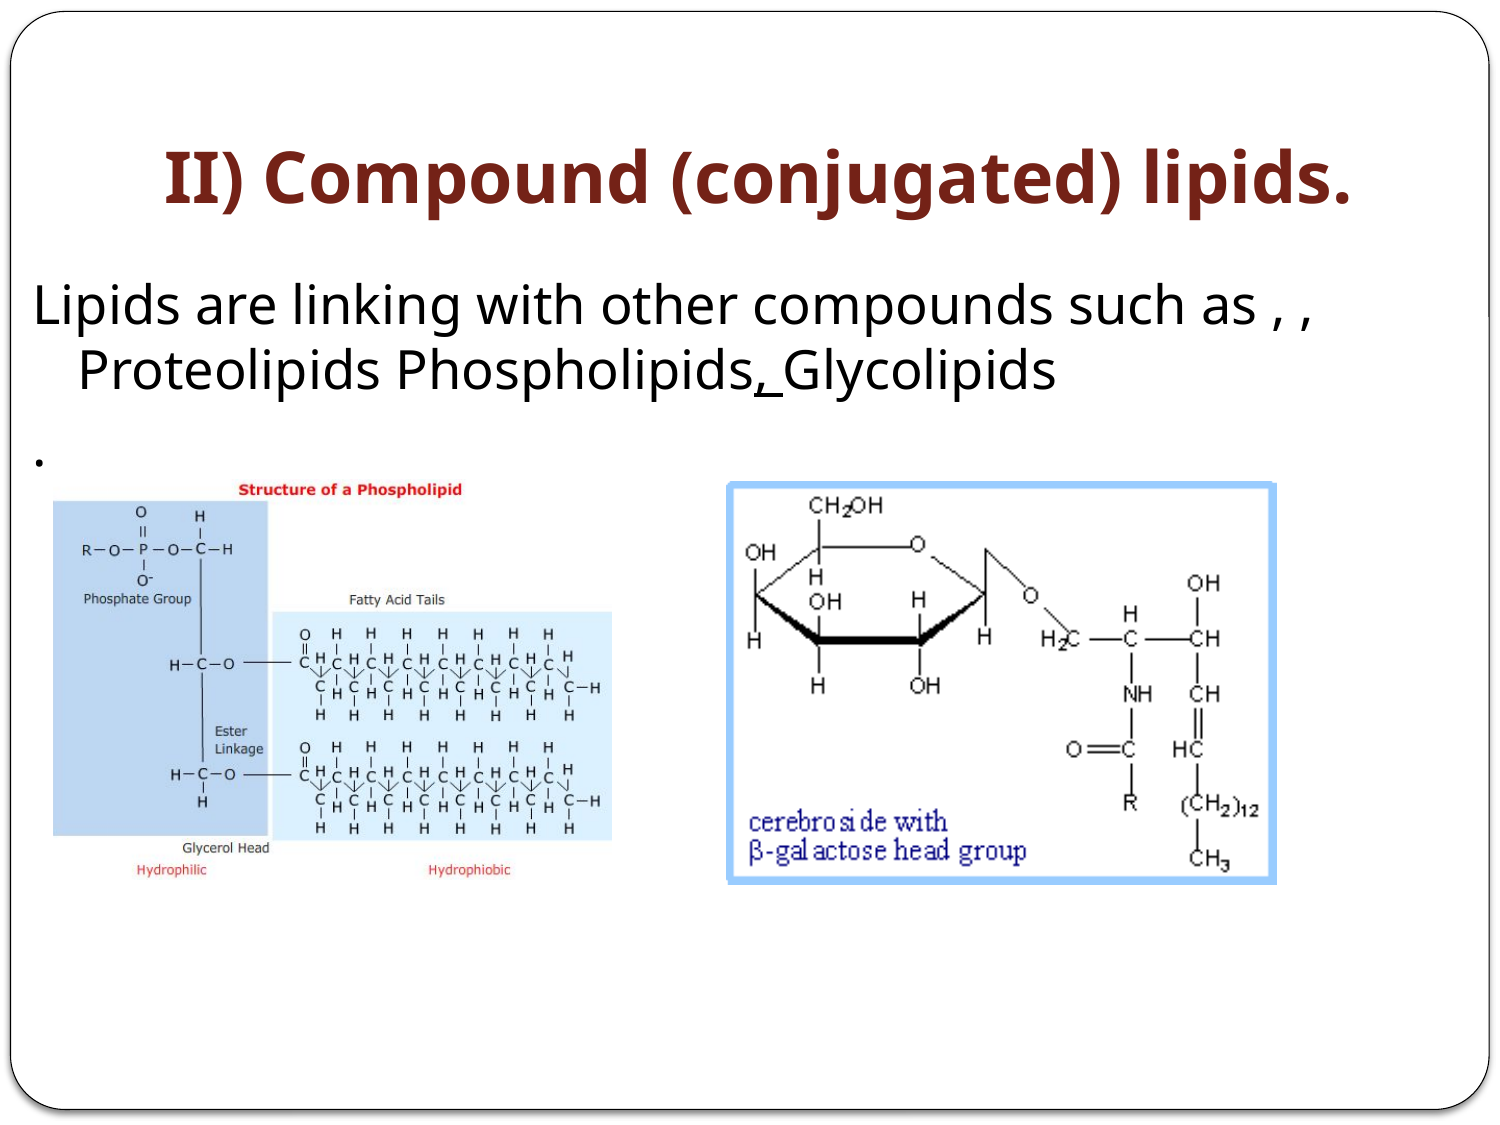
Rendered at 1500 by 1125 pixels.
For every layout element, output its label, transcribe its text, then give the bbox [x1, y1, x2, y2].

picture [726, 480, 1277, 885]
title II) Compound (conjugated) lipids. [150, 45, 1425, 233]
picture [52, 479, 613, 880]
list Lipids are linking with other compounds such as , , Proteolipids Phospholipids, Glycolipids . [17, 262, 1438, 1106]
